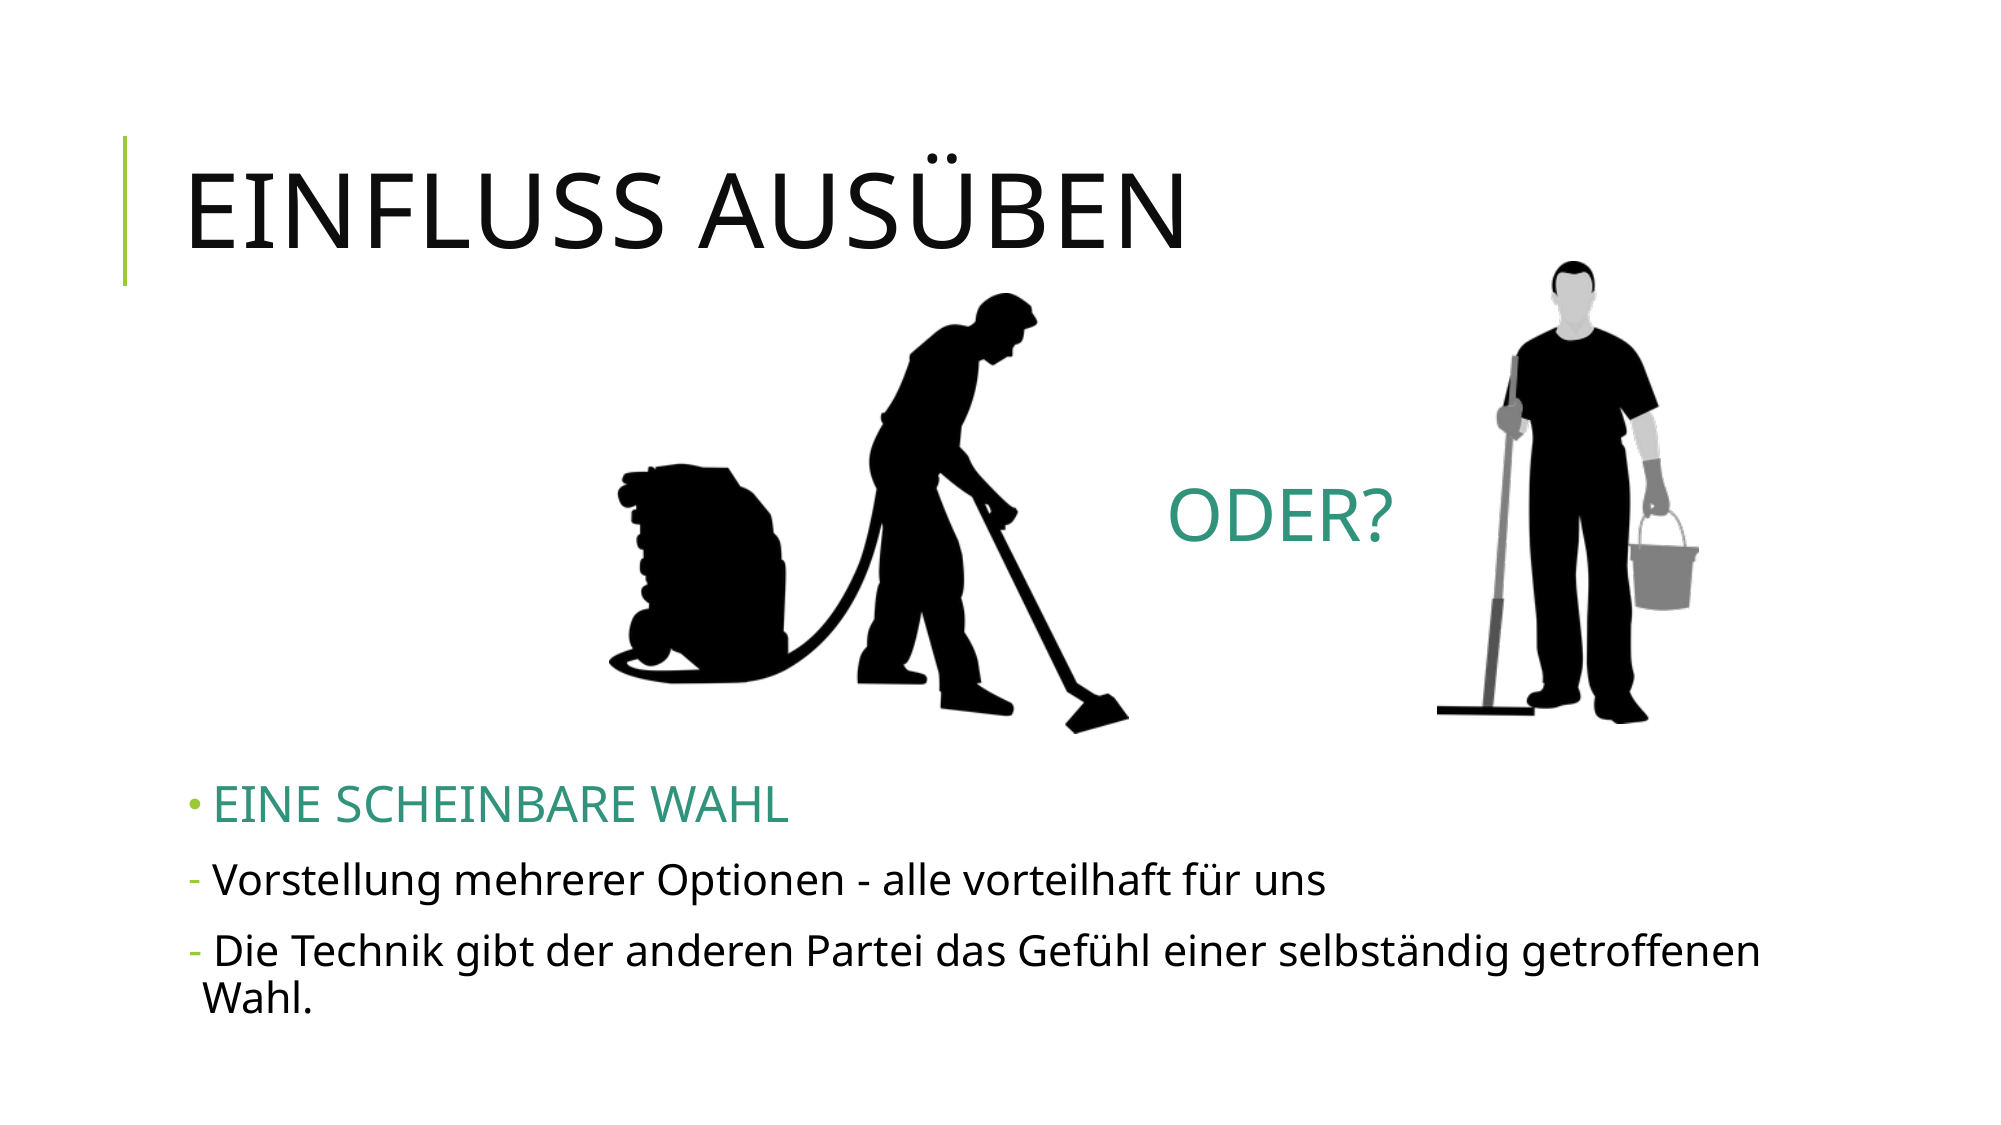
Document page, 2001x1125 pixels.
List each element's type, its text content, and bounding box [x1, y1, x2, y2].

picture [608, 293, 1129, 735]
text_box EINE SCHEINBARE WAHL Vorstellung mehrerer Optionen - alle vorteilhaft für uns Die Technik gibt der anderen Partei das Gefühl einer selbständig getroffenen Wahl. [180, 771, 1776, 1031]
picture [1437, 261, 1699, 724]
title EINFLUSS AUSÜBEN [168, 96, 1763, 342]
list ODER? [1158, 470, 1430, 557]
